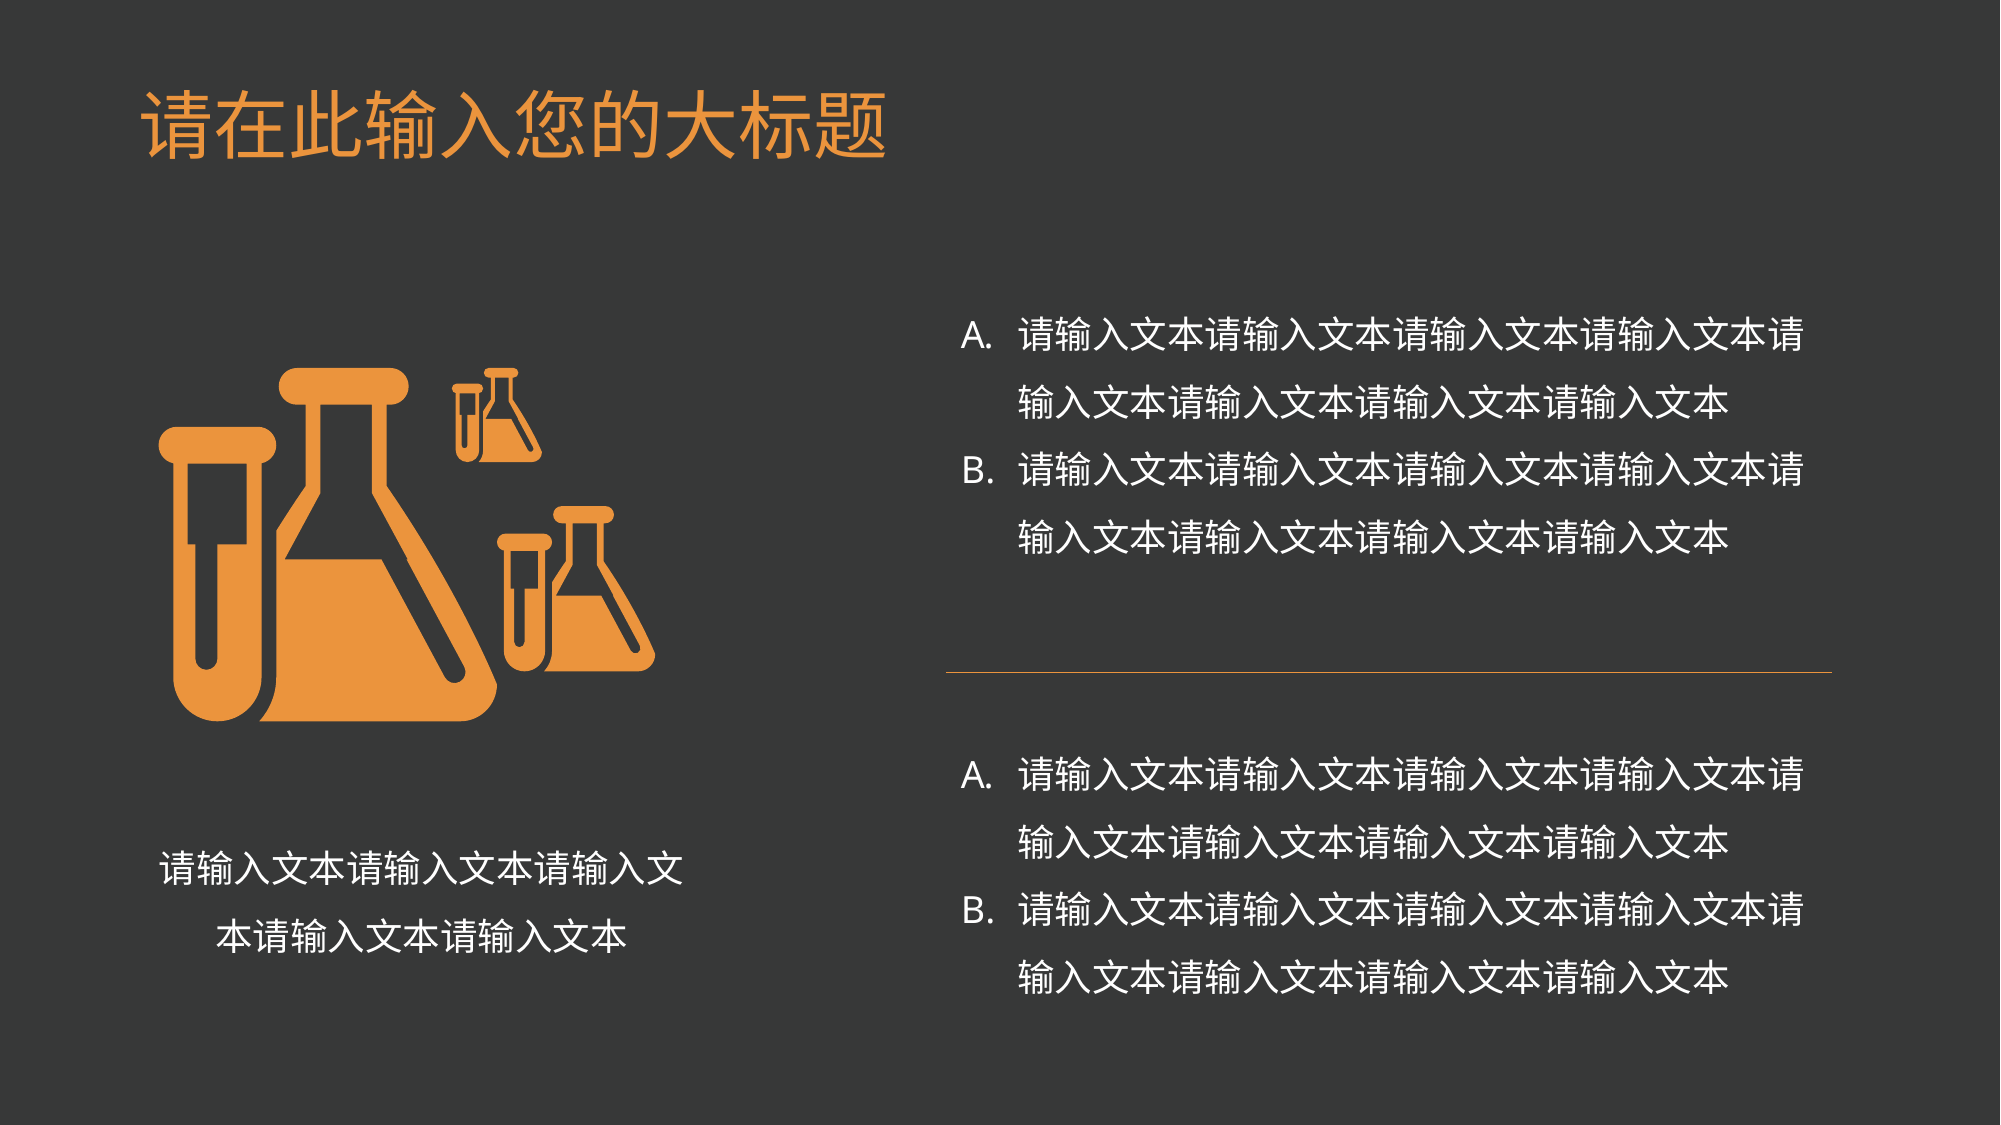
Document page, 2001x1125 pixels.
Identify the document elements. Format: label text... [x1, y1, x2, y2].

text_box [497, 533, 553, 672]
text_box [158, 426, 277, 722]
title 请在此输入您的大标题 [123, 59, 1876, 200]
text_box 请输入文本请输入文本请输入文本请输入文本请输入文本请输入文本请输入文本请输入文本 请输入文本请输入文本请输入文本请输入文本请输入文本请输入文本请输入文本请输入文本 [945, 281, 1827, 624]
text_box 请输入文本请输入文本请输入文本请输入文本请输入文本 [138, 802, 704, 978]
text_box 请输入文本请输入文本请输入文本请输入文本请输入文本请输入文本请输入文本请输入文本 请输入文本请输入文本请输入文本请输入文本请输入文本请输入文本请输入文本请输入文本 [945, 720, 1827, 1064]
text_box [259, 367, 497, 722]
text_box [451, 383, 484, 463]
text_box [478, 367, 542, 463]
text_box [544, 506, 656, 672]
